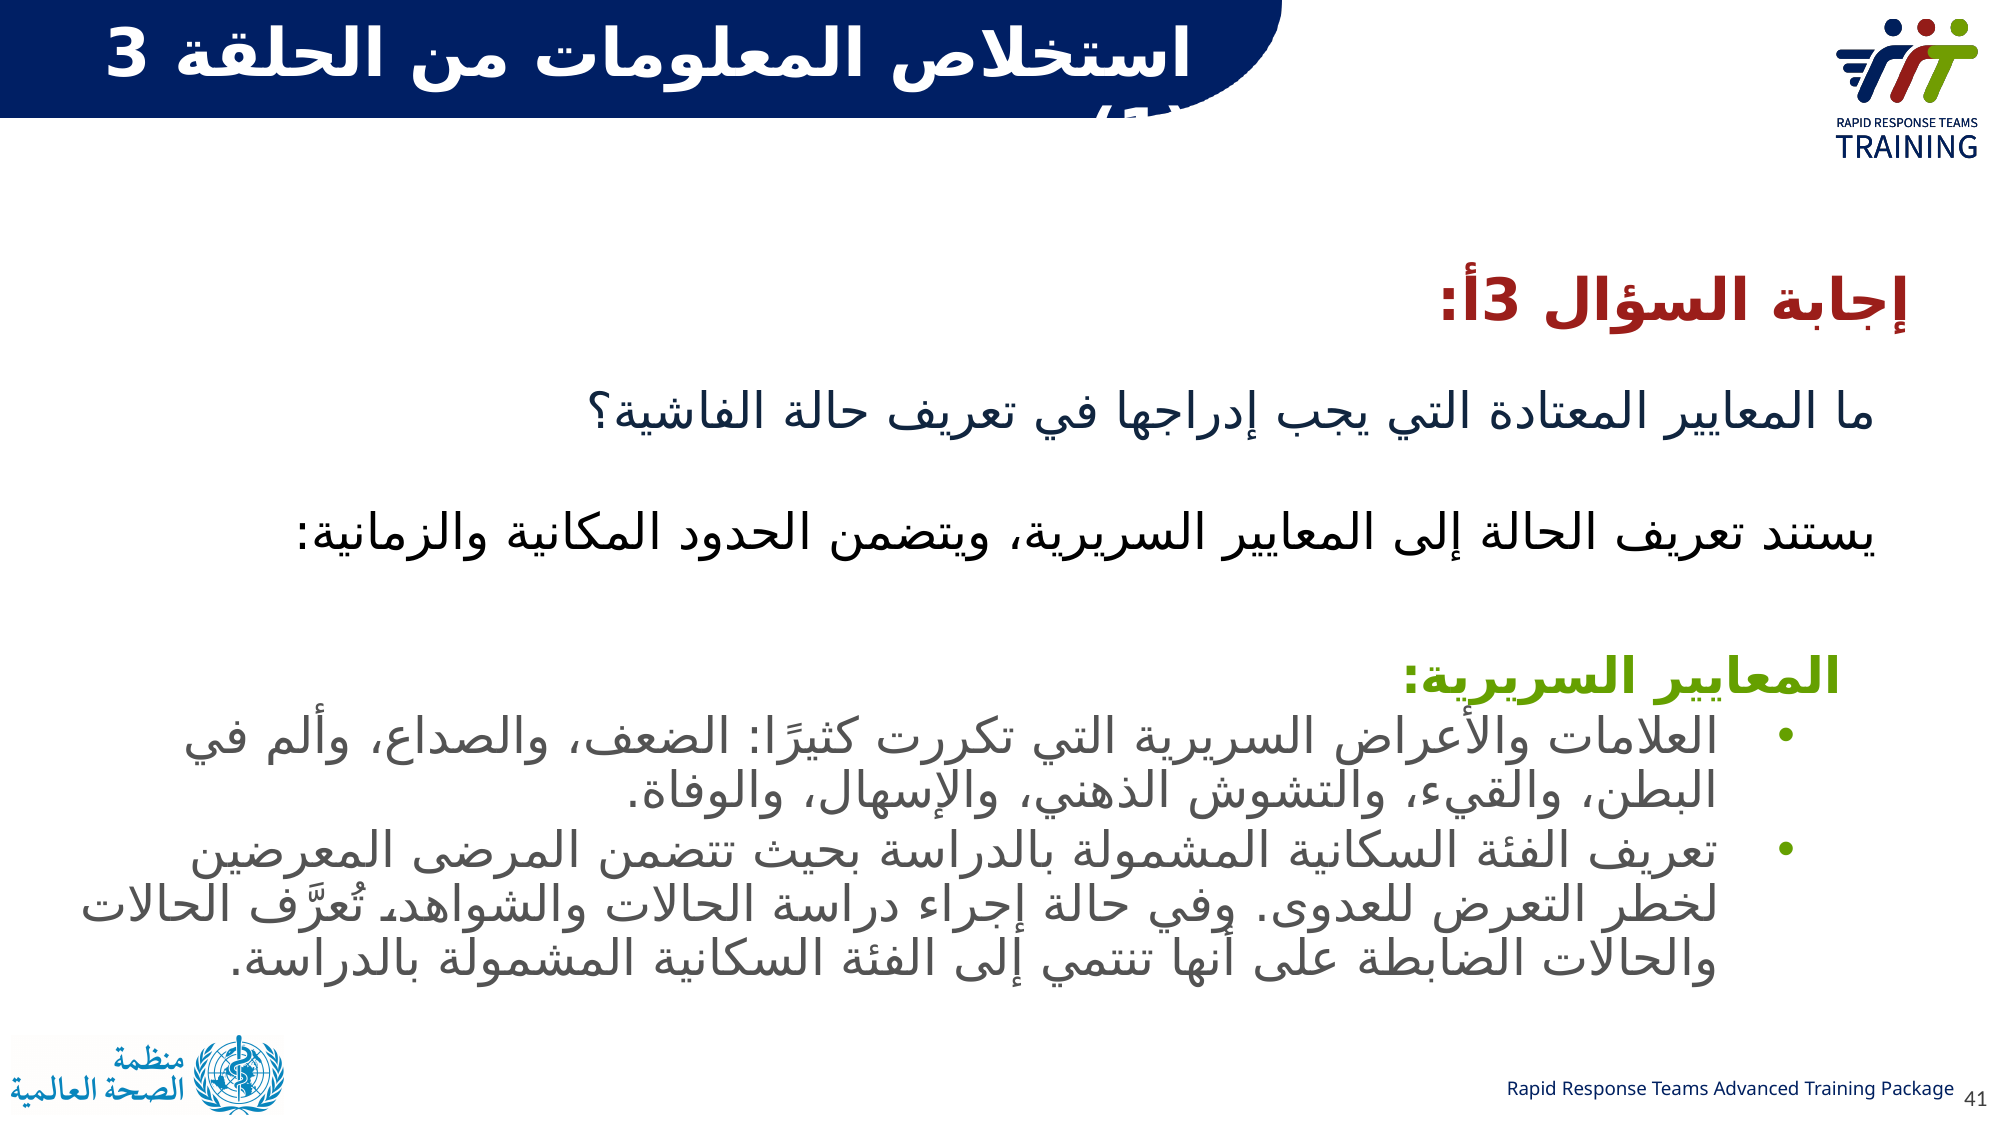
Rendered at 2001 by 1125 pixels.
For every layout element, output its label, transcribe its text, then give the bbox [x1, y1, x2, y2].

picture [11, 1035, 284, 1115]
text_box إجابة السؤال 3أ: [1403, 262, 1929, 340]
picture [241, 1050, 247, 1059]
text_box استخلاص المعلومات من الحلقة 3 (1) [17, 1, 1202, 177]
list ما المعايير المعتادة التي يجب إدراجها في تعريف حالة الفاشية؟ يستند تعريف الحالة إلى المعايير السريرية، ويتضمن الحدود المكانية والزمانية: المعايير السريرية: العلامات والأعراض السريرية التي تكررت كثيرًا: الضعف، والصداع، وألم في البطن، والقيء، والتشوش الذهني، والإسهال، والوفاة. تعريف الفئة السكانية المشمولة بالدراسة بحيث تتضمن المرضى المعرضين لخطر التعرض للعدوى. وفي حالة إجراء دراسة الحالات والشواهد، تُعرَّف الحالات والحالات الضابطة على أنها تنتمي إلى الفئة السكانية المشمولة بالدراسة. [65, 377, 1886, 1020]
picture [0, 0, 1282, 118]
picture [1835, 19, 1978, 167]
